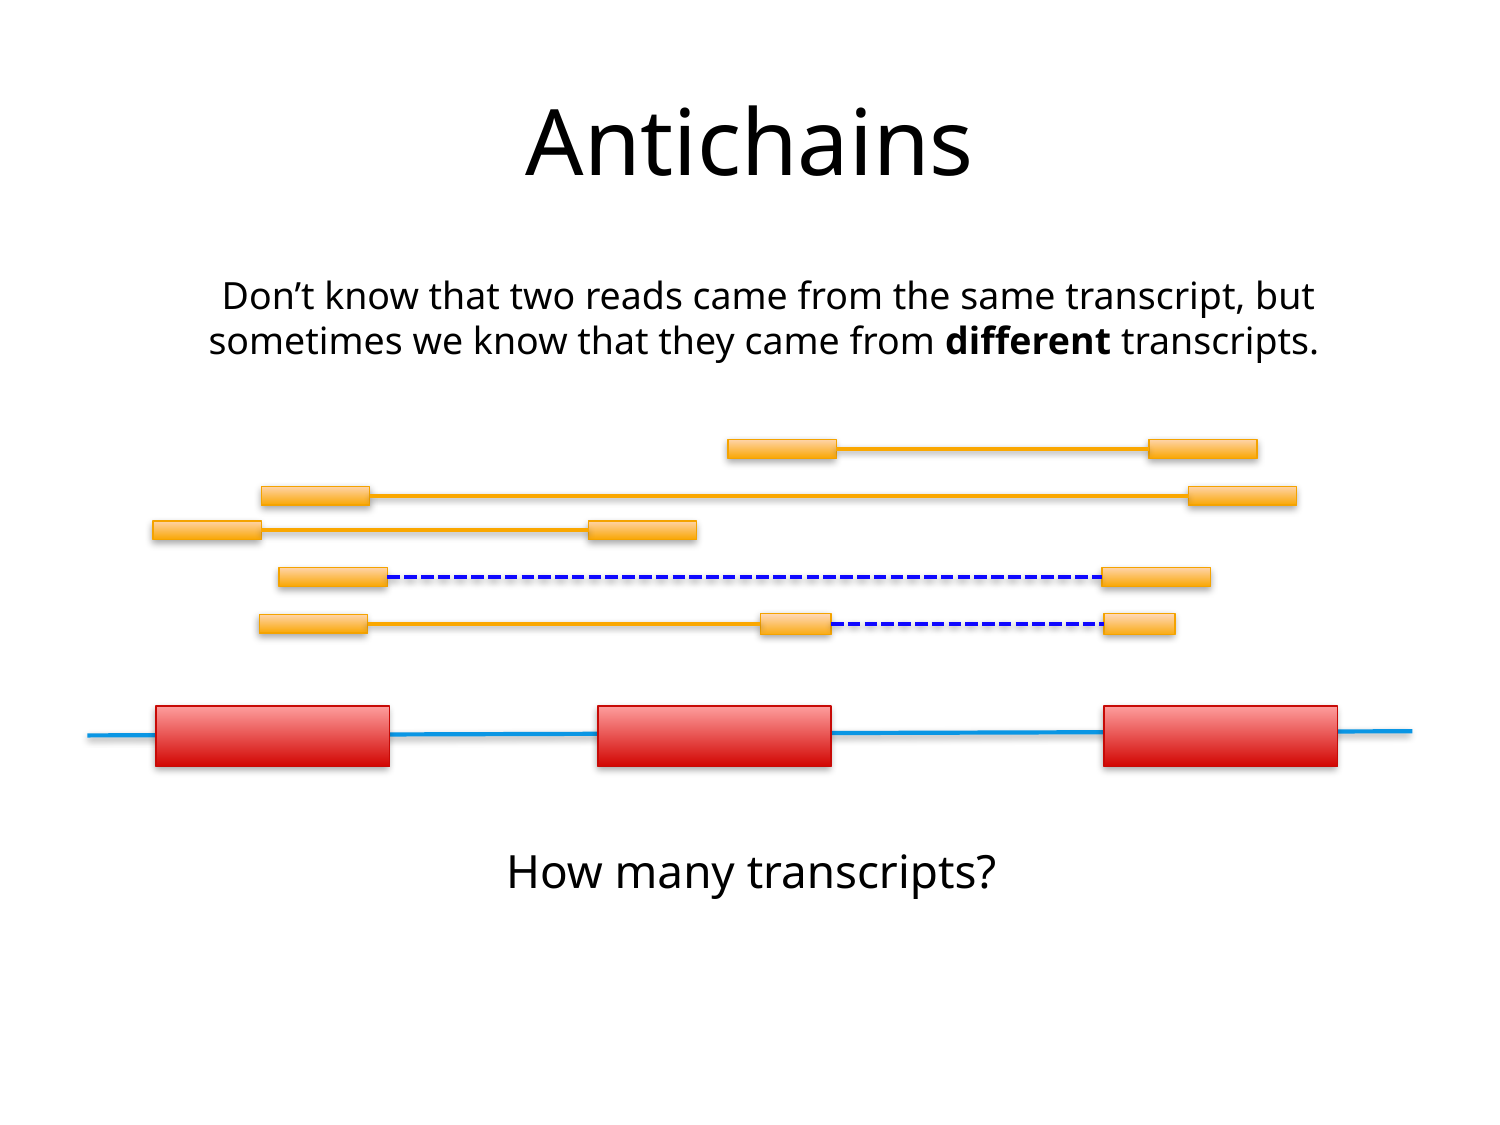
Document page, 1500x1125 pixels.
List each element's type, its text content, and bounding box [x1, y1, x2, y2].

title Antichains [74, 44, 1426, 233]
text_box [87, 264, 1413, 907]
